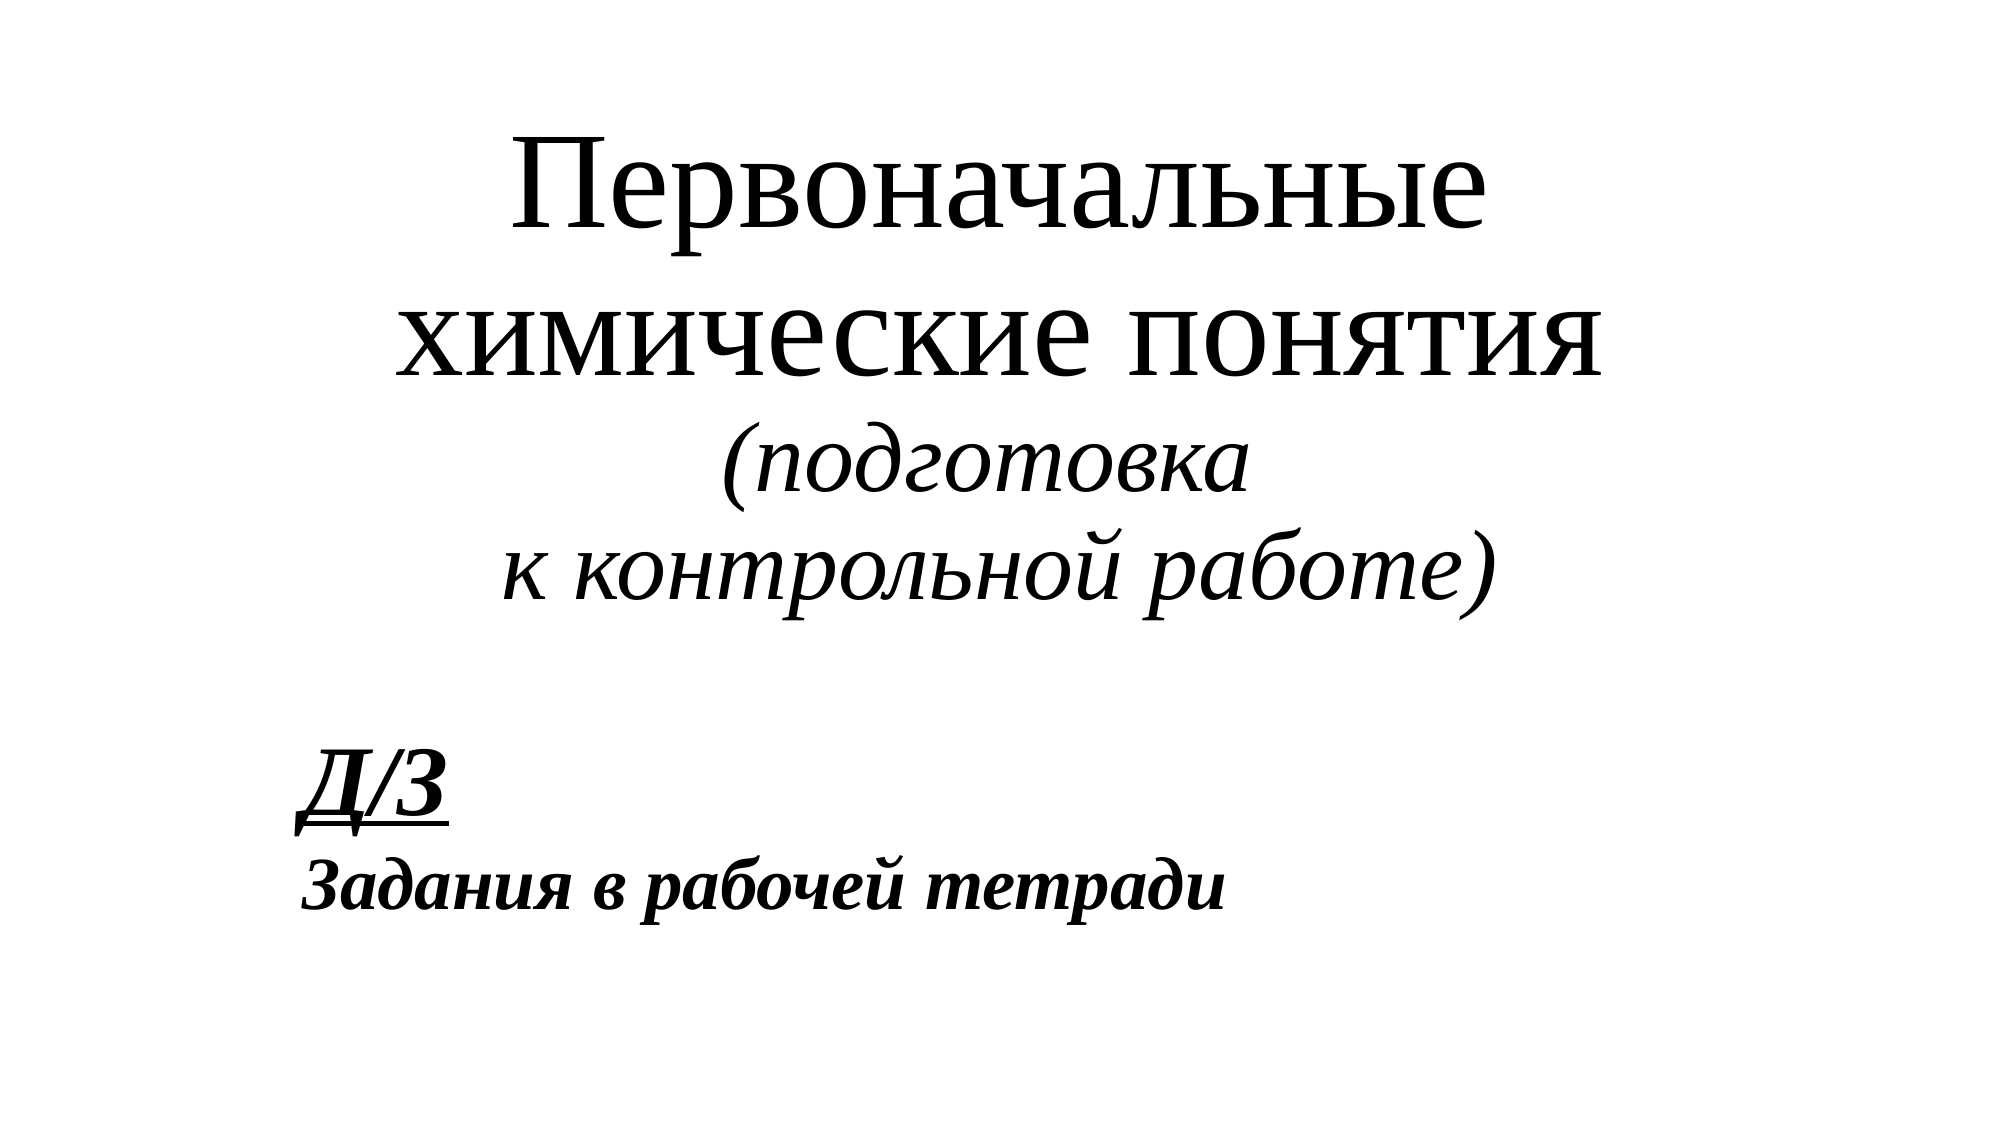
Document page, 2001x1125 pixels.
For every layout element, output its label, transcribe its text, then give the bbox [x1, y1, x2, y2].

title Первоначальные химические понятия (подготовка к контрольной работе) [324, 112, 1675, 707]
text_box Д/З Задания в рабочей тетради [287, 707, 1713, 933]
